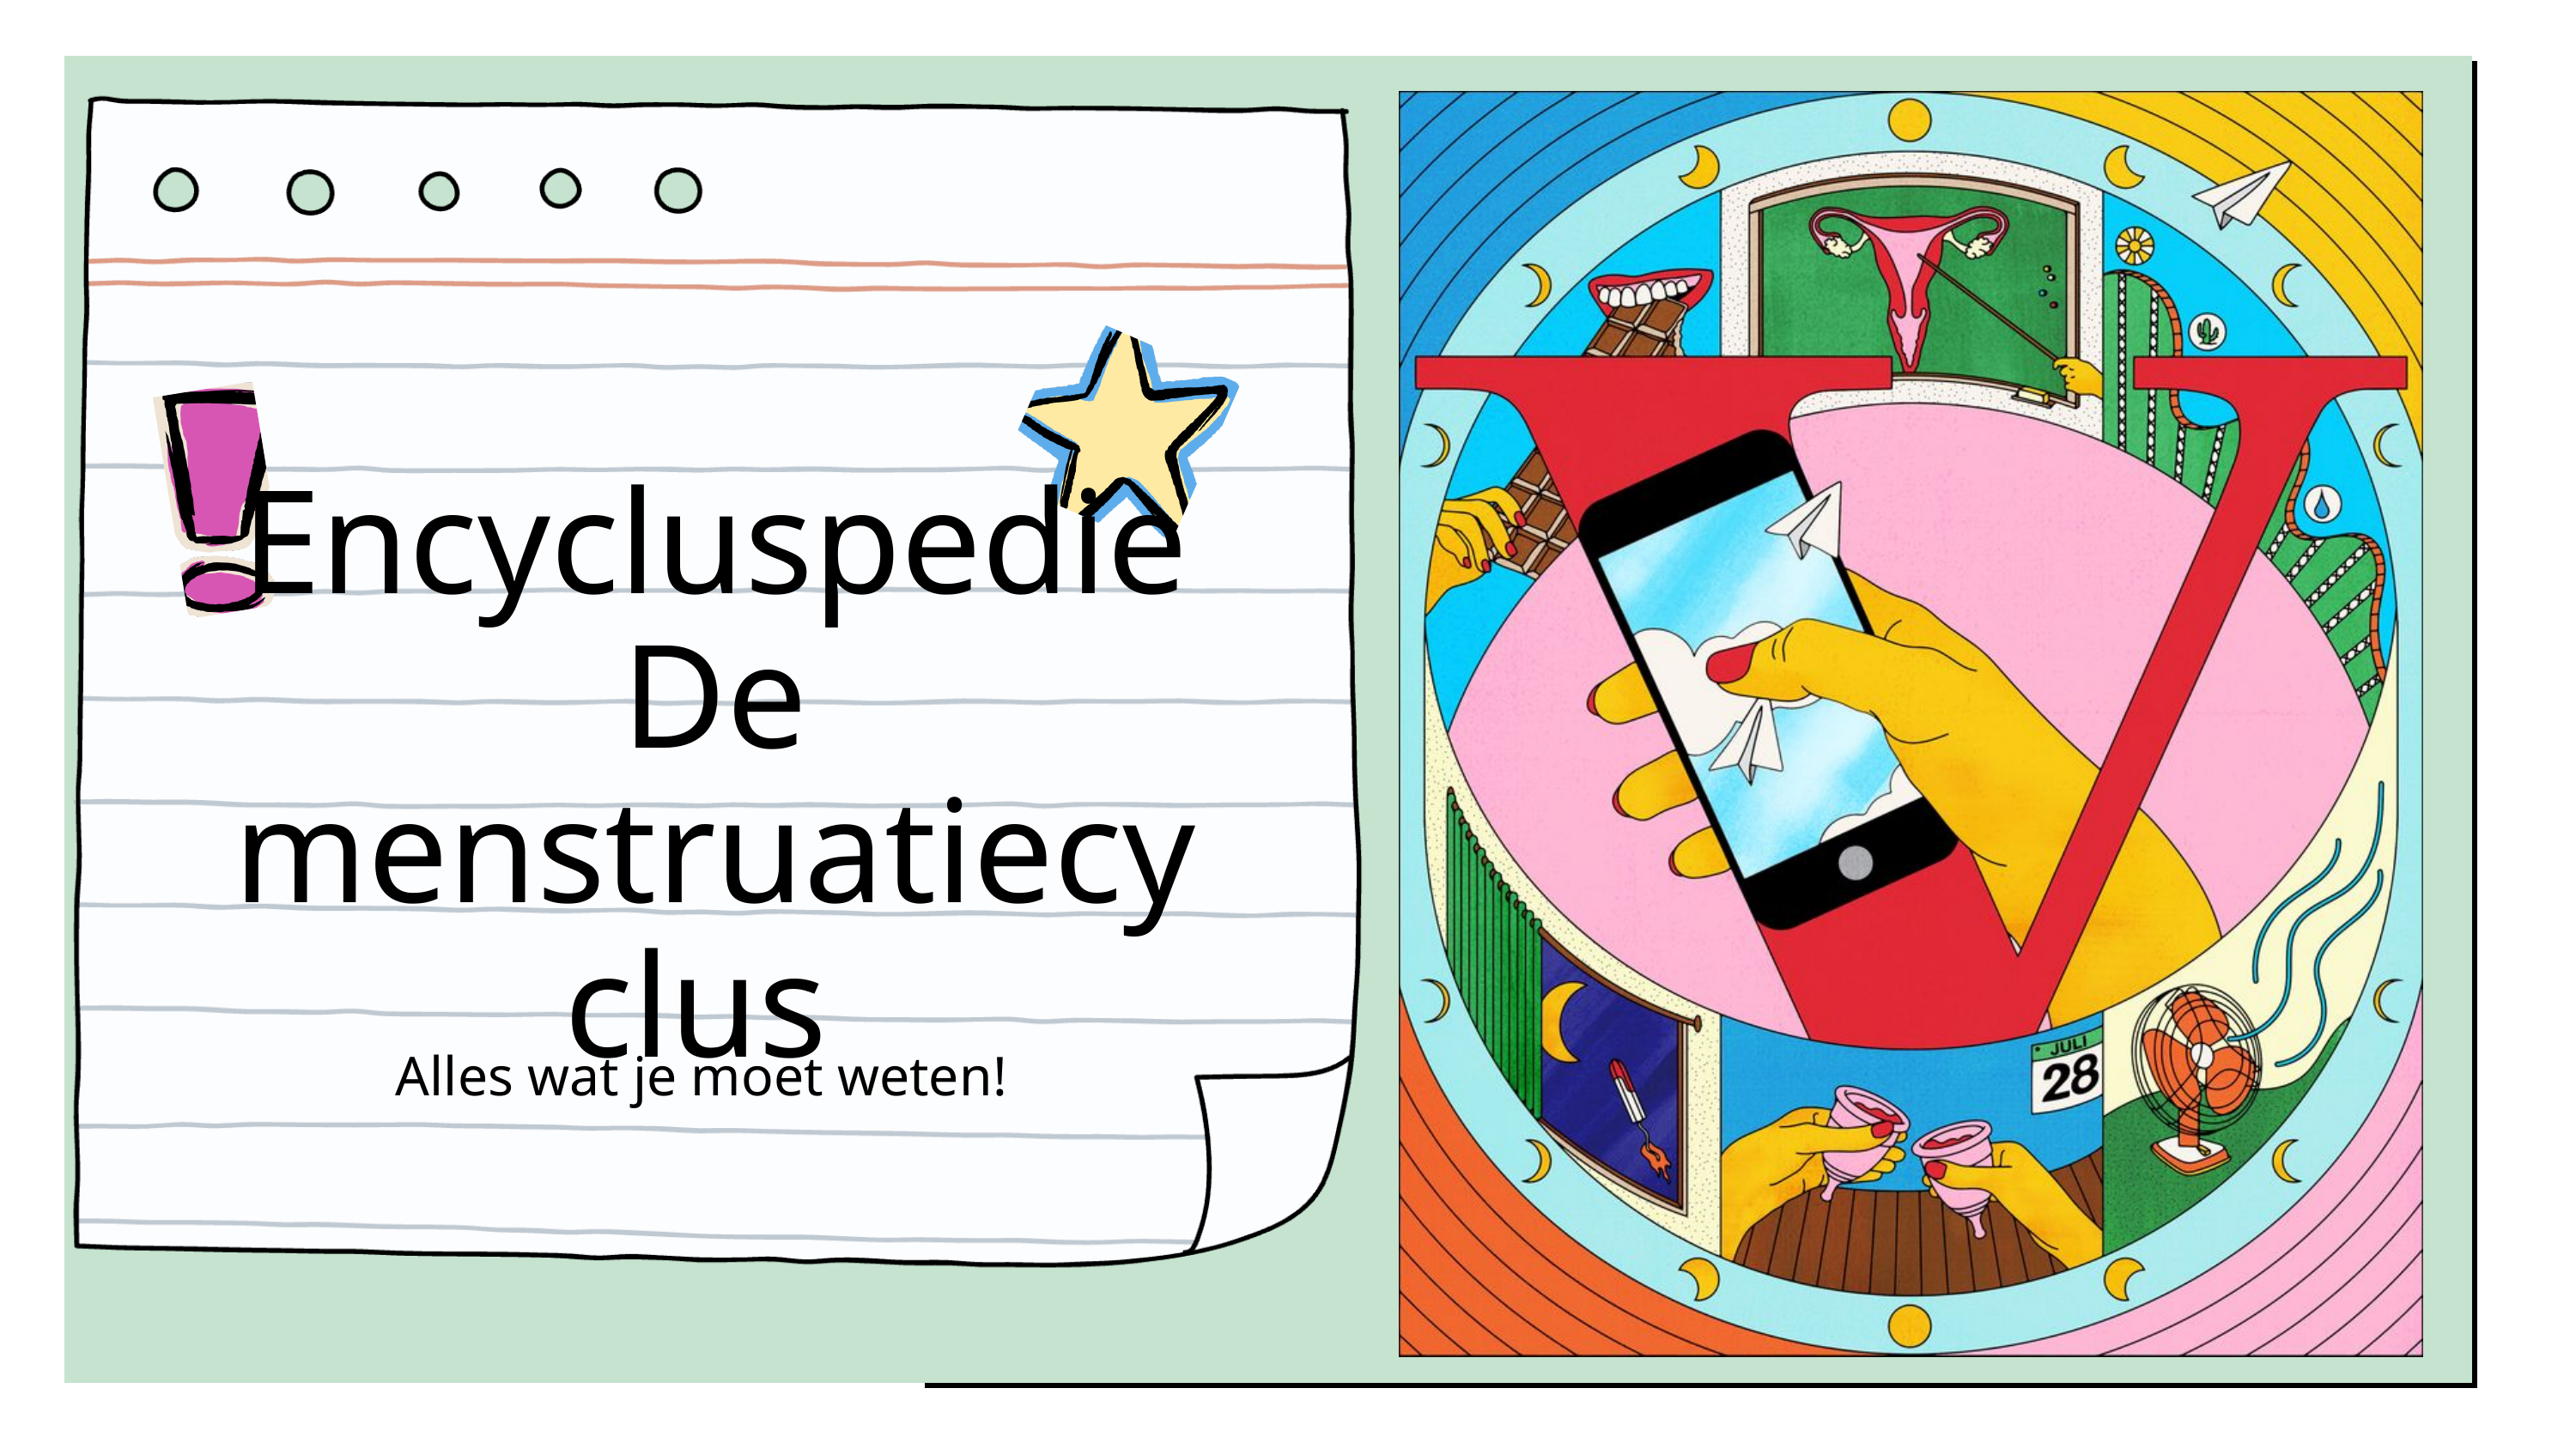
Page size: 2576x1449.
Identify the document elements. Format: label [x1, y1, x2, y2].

picture [1399, 91, 2424, 1357]
text_box [64, 39, 2473, 1384]
text_box [924, 34, 2478, 1388]
picture [64, 81, 1379, 1279]
